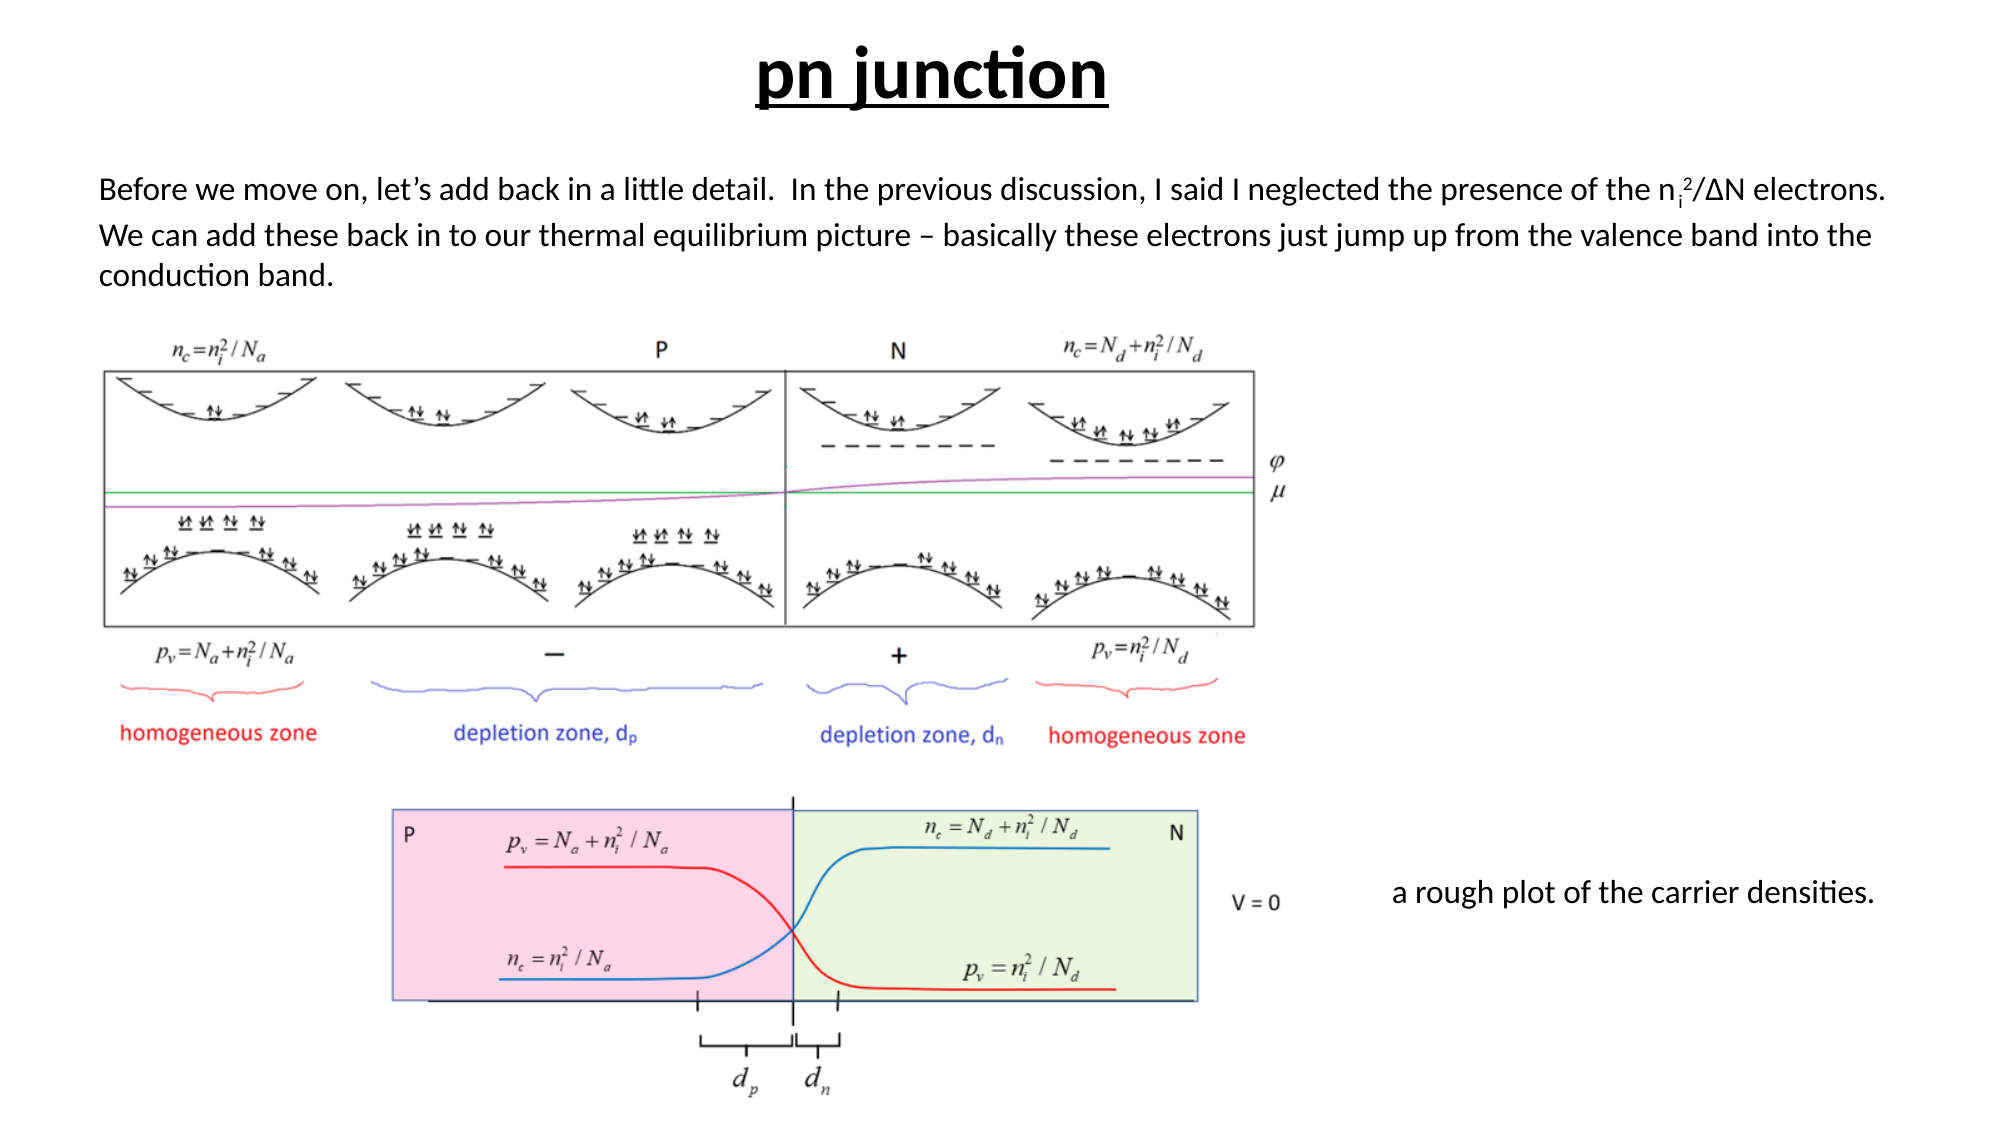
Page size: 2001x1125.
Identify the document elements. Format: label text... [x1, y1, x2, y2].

text_box a rough plot of the carrier densities. [1377, 863, 1900, 918]
picture [374, 785, 1292, 1105]
picture [84, 328, 1292, 764]
text_box Before we move on, let’s add back in a little detail. In the previous discussion, I said I neglected the presence of the ni2/ΔN electrons. We can add these back in to our thermal equilibrium picture – basically these electrons just jump up from the valence band into the conduction band. [84, 159, 1916, 300]
title pn junction [696, 20, 1168, 123]
